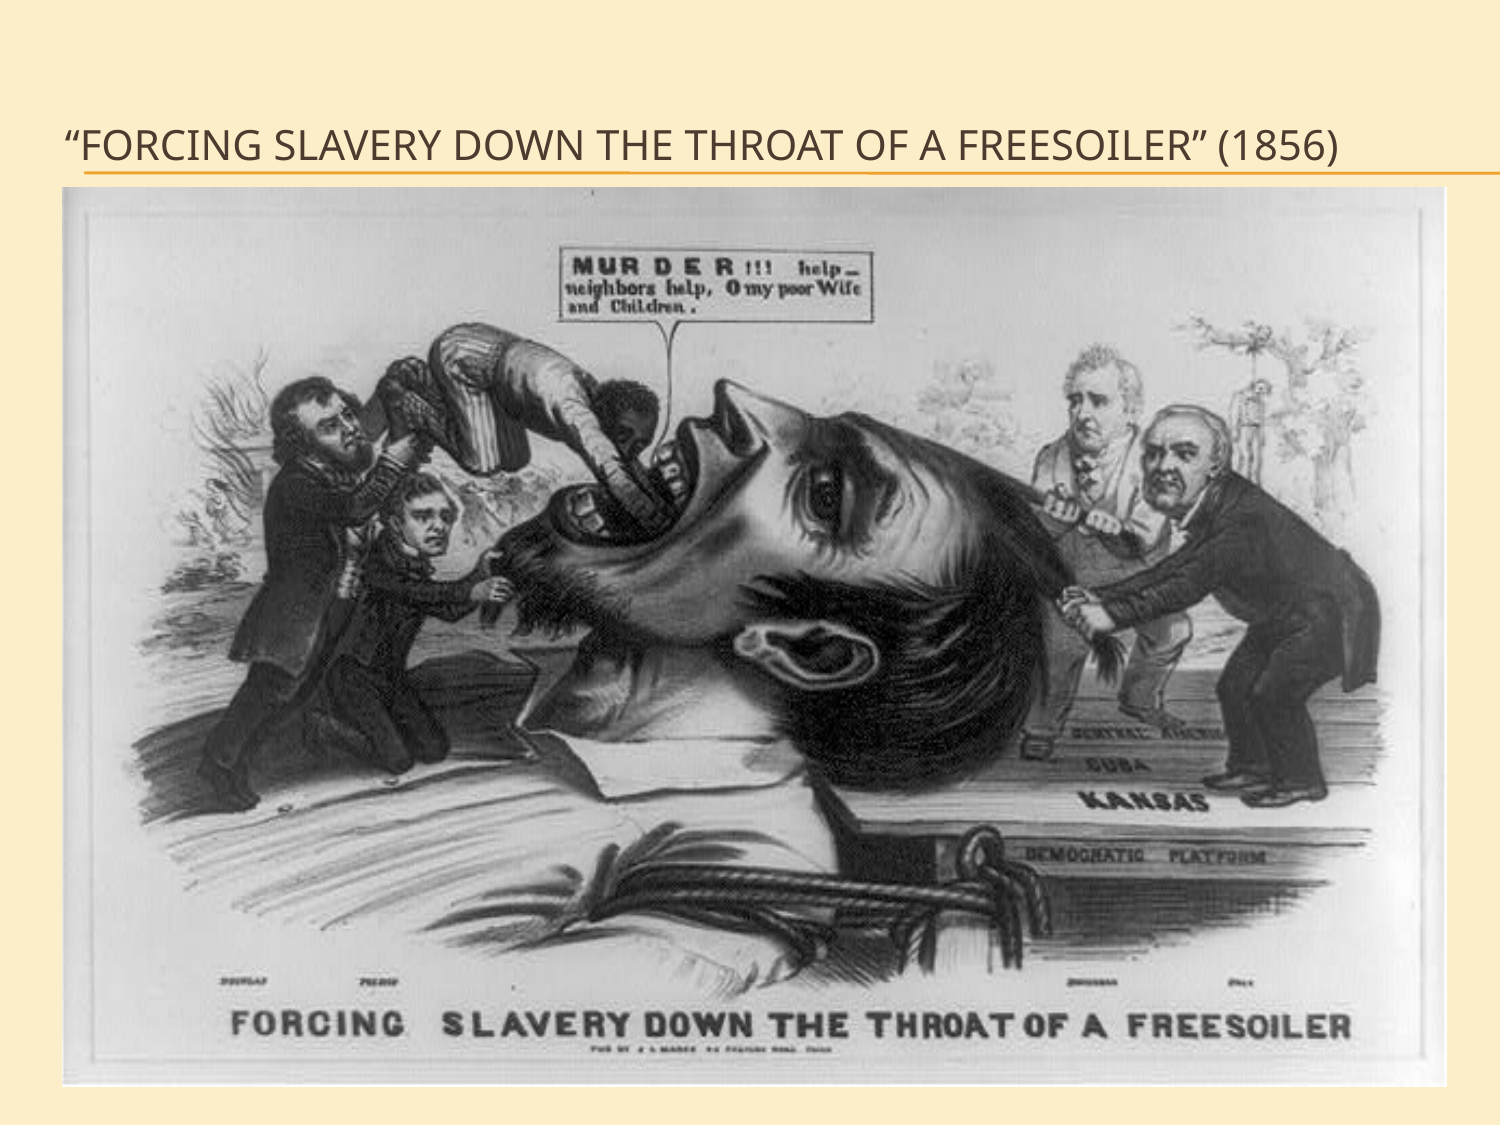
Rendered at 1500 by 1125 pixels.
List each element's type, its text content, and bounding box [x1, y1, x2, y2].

title “Forcing slavery down the throat of a freesoiler” (1856) [50, 75, 1475, 213]
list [62, 187, 1447, 1088]
